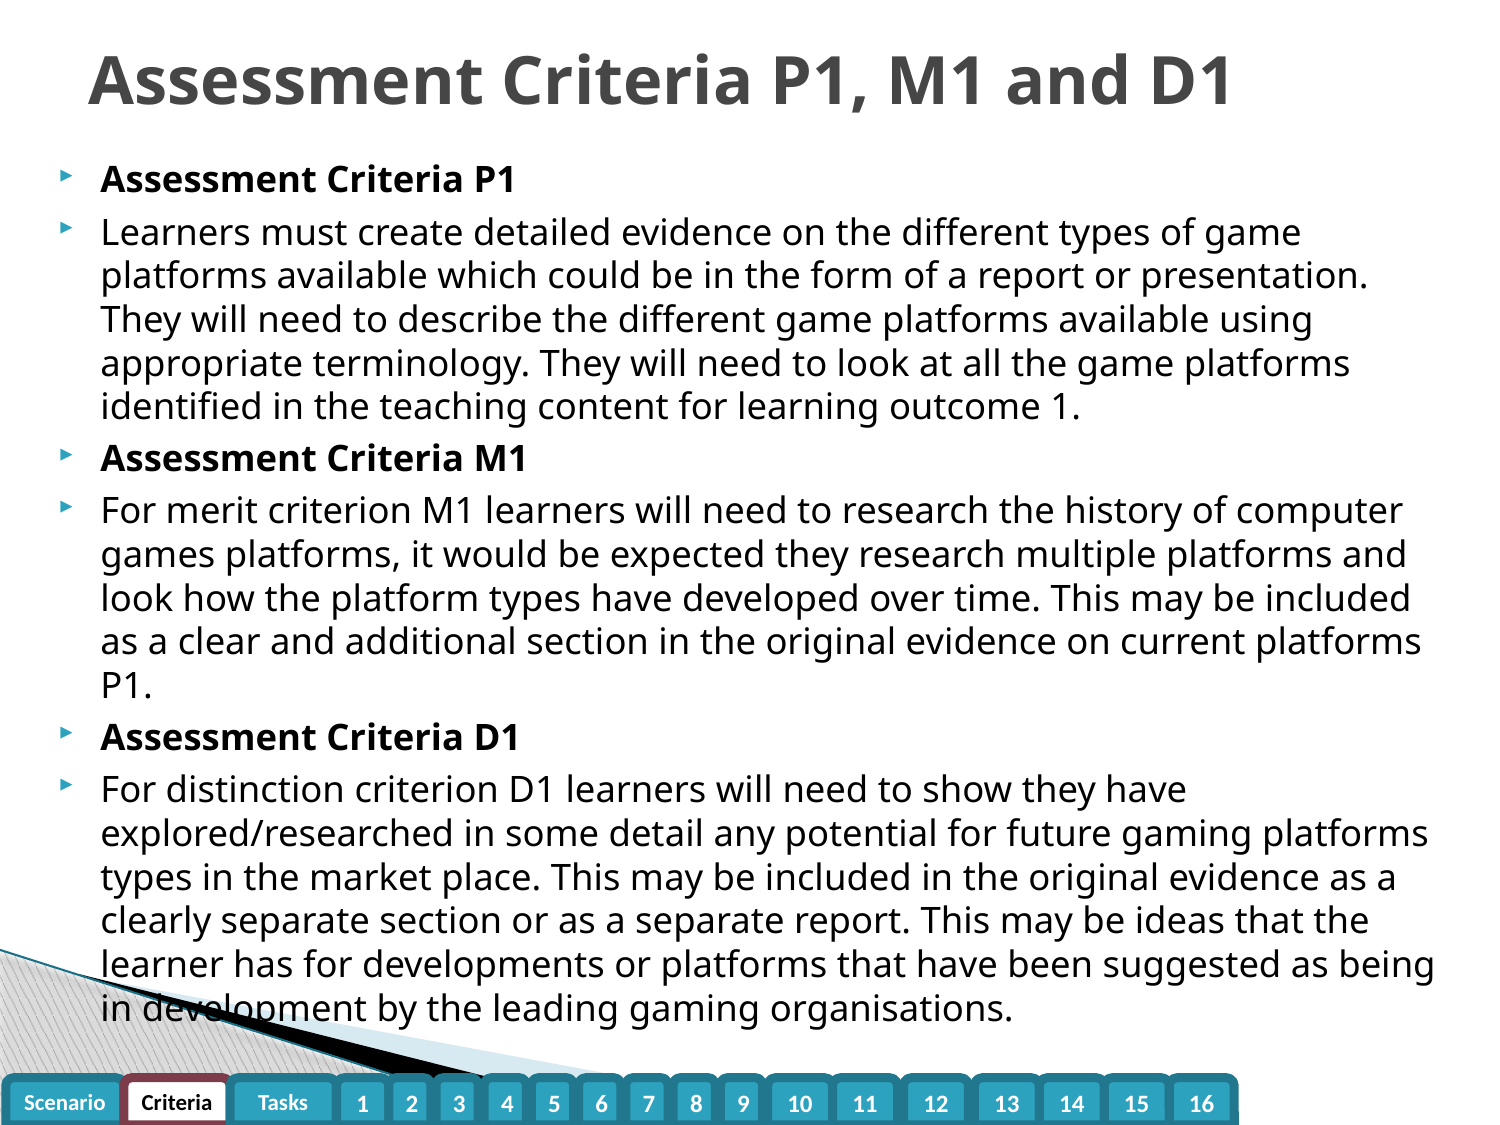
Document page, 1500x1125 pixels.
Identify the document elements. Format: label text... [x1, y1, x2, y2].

title Assessment Criteria P1, M1 and D1 [73, 19, 1424, 138]
list Assessment Criteria P1 Learners must create detailed evidence on the different types of game platforms available which could be in the form of a report or presentation. They will need to describe the different game platforms available using appropriate terminology. They will need to look at all the game platforms identified in the teaching content for learning outcome 1. Assessment Criteria M1 For merit criterion M1 learners will need to research the history of computer games platforms, it would be expected they research multiple platforms and look how the platform types have developed over time. This may be included as a clear and additional section in the original evidence on current platforms P1. Assessment Criteria D1 For distinction criterion D1 learners will need to show they have explored/researched in some detail any potential for future gaming platforms types in the market place. This may be included in the original evidence as a clearly separate section or as a separate report. This may be ideas that the learner has for developments or platforms that have been suggested as being in development by the leading gaming organisations. [41, 149, 1459, 1059]
